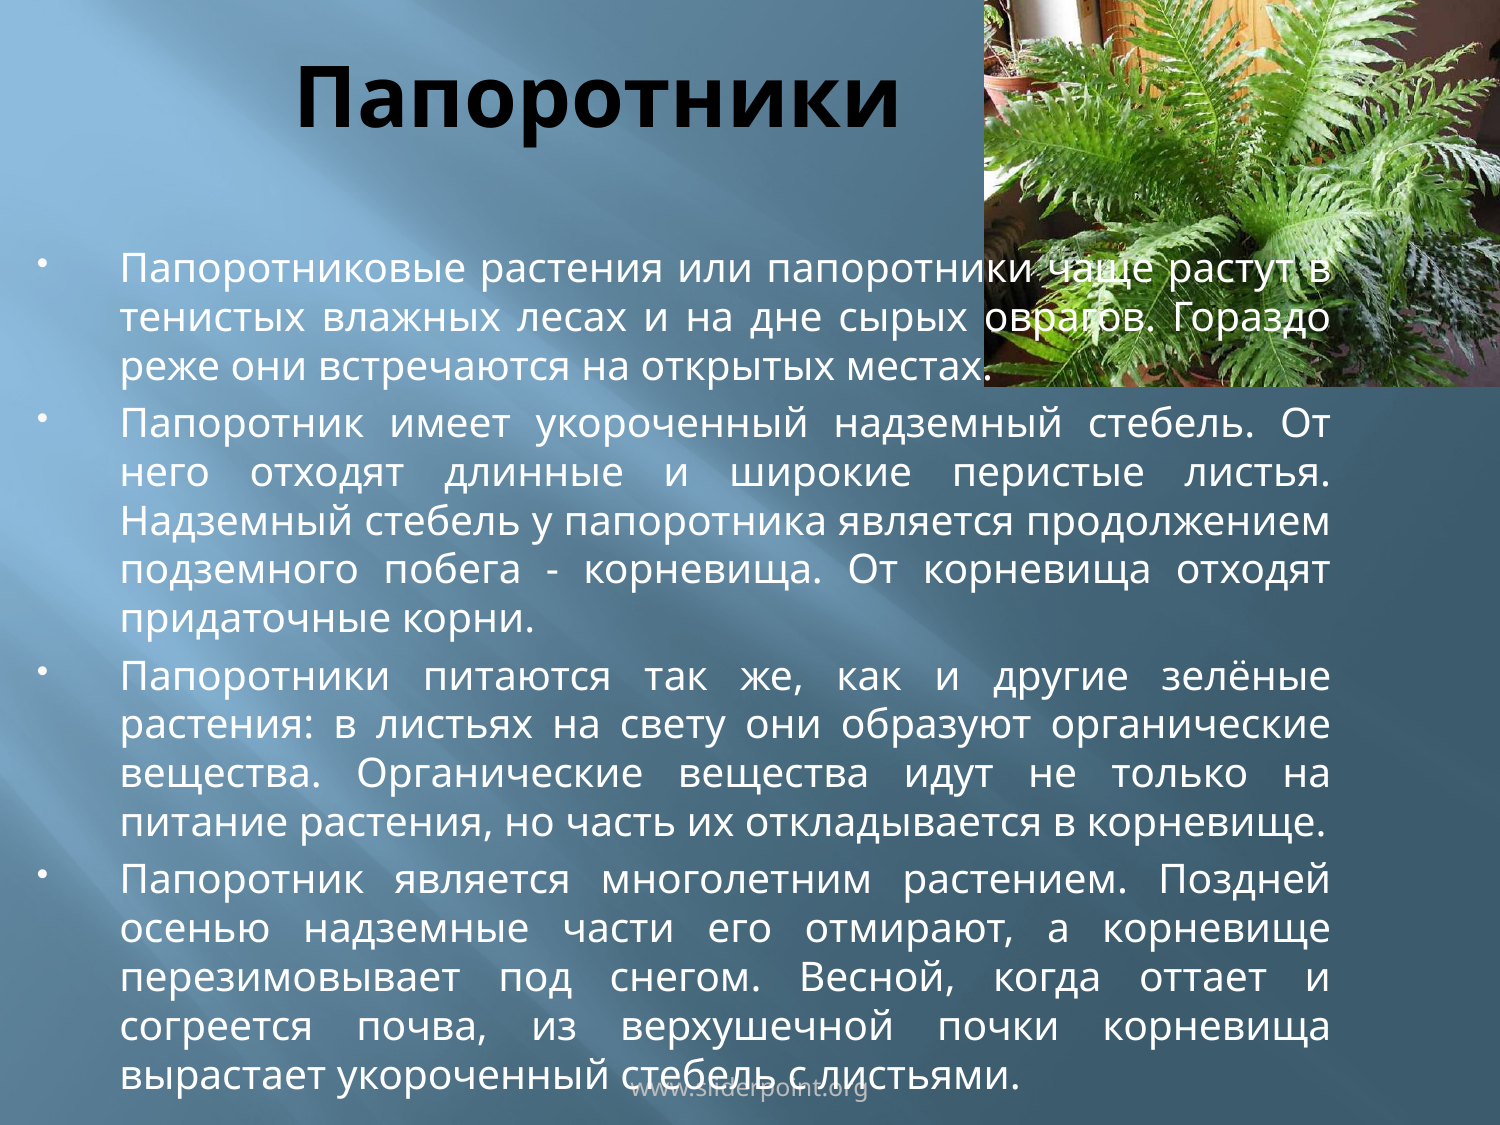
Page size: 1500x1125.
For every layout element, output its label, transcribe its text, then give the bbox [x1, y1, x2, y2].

title Папоротники [35, 0, 984, 188]
list Папоротниковые растения или папоротники чаще растут в тенистых влажных лесах и на дне сырых оврагов. Гораздо реже они встречаются на открытых местах. Папоротник имеет укороченный надземный стебель. От него отходят длинные и широкие перистые листья. Надземный стебель у папоротника является продолжением подземного побега - корневища. От корневища отходят придаточные корни. Папоротники питаются так же, как и другие зелёные растения: в листьях на свету они образуют органические вещества. Органические вещества идут не только на питание растения, но часть их откладывается в корневище. Папоротник является многолетним растением. Поздней осенью надземные части его отмирают, а корневище перезимовывает под снегом. Весной, когда оттает и согреется почва, из верхушечной почки корневища вырастает укороченный стебель с листьями. [23, 234, 1348, 1125]
picture [984, 0, 1500, 387]
footer www.sliderpoint.org [512, 1052, 988, 1113]
